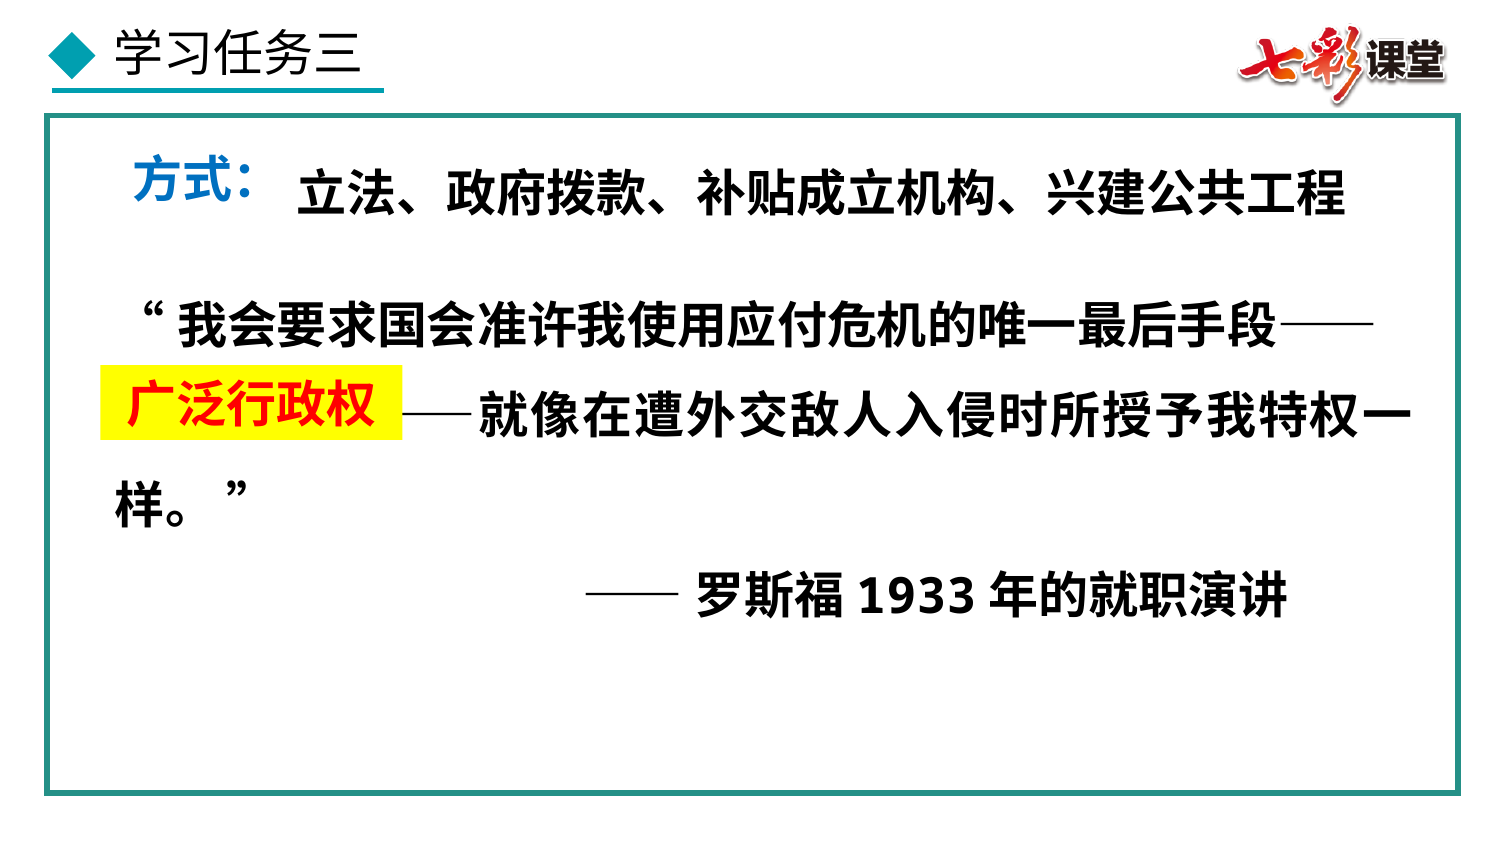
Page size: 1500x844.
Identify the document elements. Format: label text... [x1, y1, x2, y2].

text_box 方式： [117, 139, 281, 215]
text_box 广泛行政权 [100, 365, 403, 440]
text_box “我会要求国会准许我使用应付危机的唯一最后手段—— 广泛行政权——就像在遭外交敌人入侵时所授予我特权一样。 ” ——罗斯福1933年的就职演讲 [100, 256, 1427, 632]
text_box 立法、政府拨款、补贴成立机构、兴建公共工程 [281, 124, 1374, 230]
picture [1234, 20, 1451, 108]
